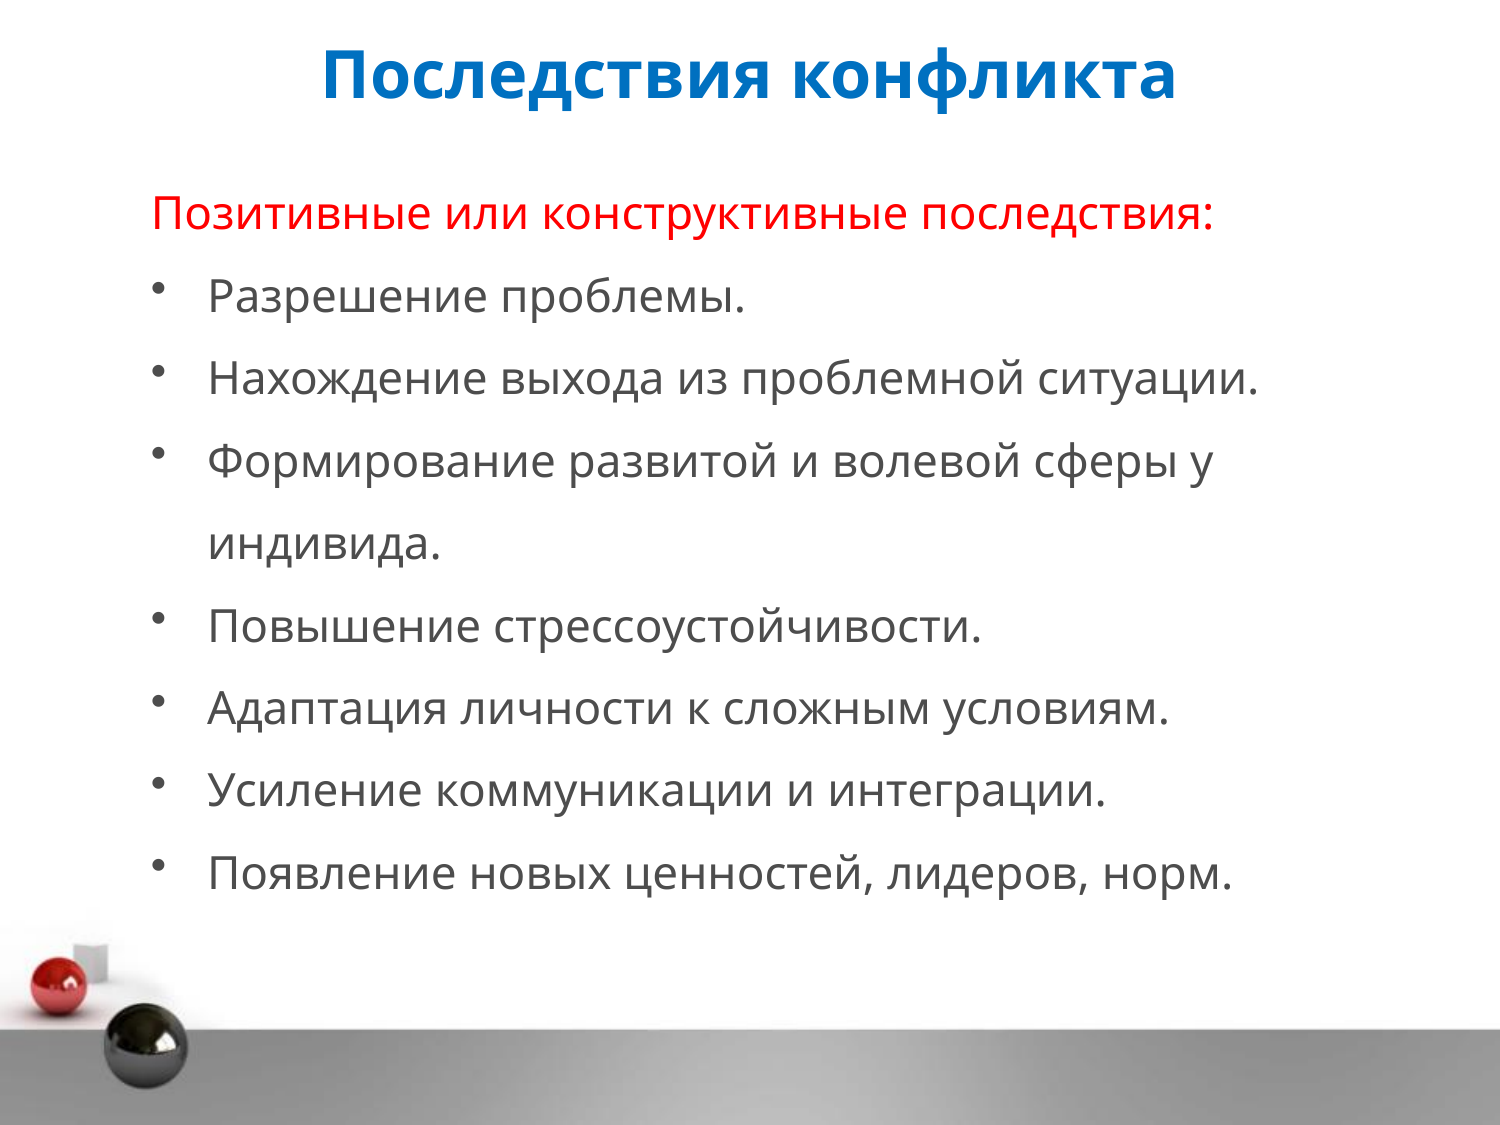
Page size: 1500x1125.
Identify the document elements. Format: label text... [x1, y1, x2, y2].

picture [0, 0, 1500, 1125]
title Последствия конфликта [76, 18, 1424, 126]
list Позитивные или конструктивные последствия: Разрешение проблемы. Нахождение выхода из проблемной ситуации. Формирование развитой и волевой сферы у индивида. Повышение стрессоустойчивости. Адаптация личности к сложным условиям. Усиление коммуникации и интеграции. Появление новых ценностей, лидеров, норм. [135, 148, 1377, 988]
